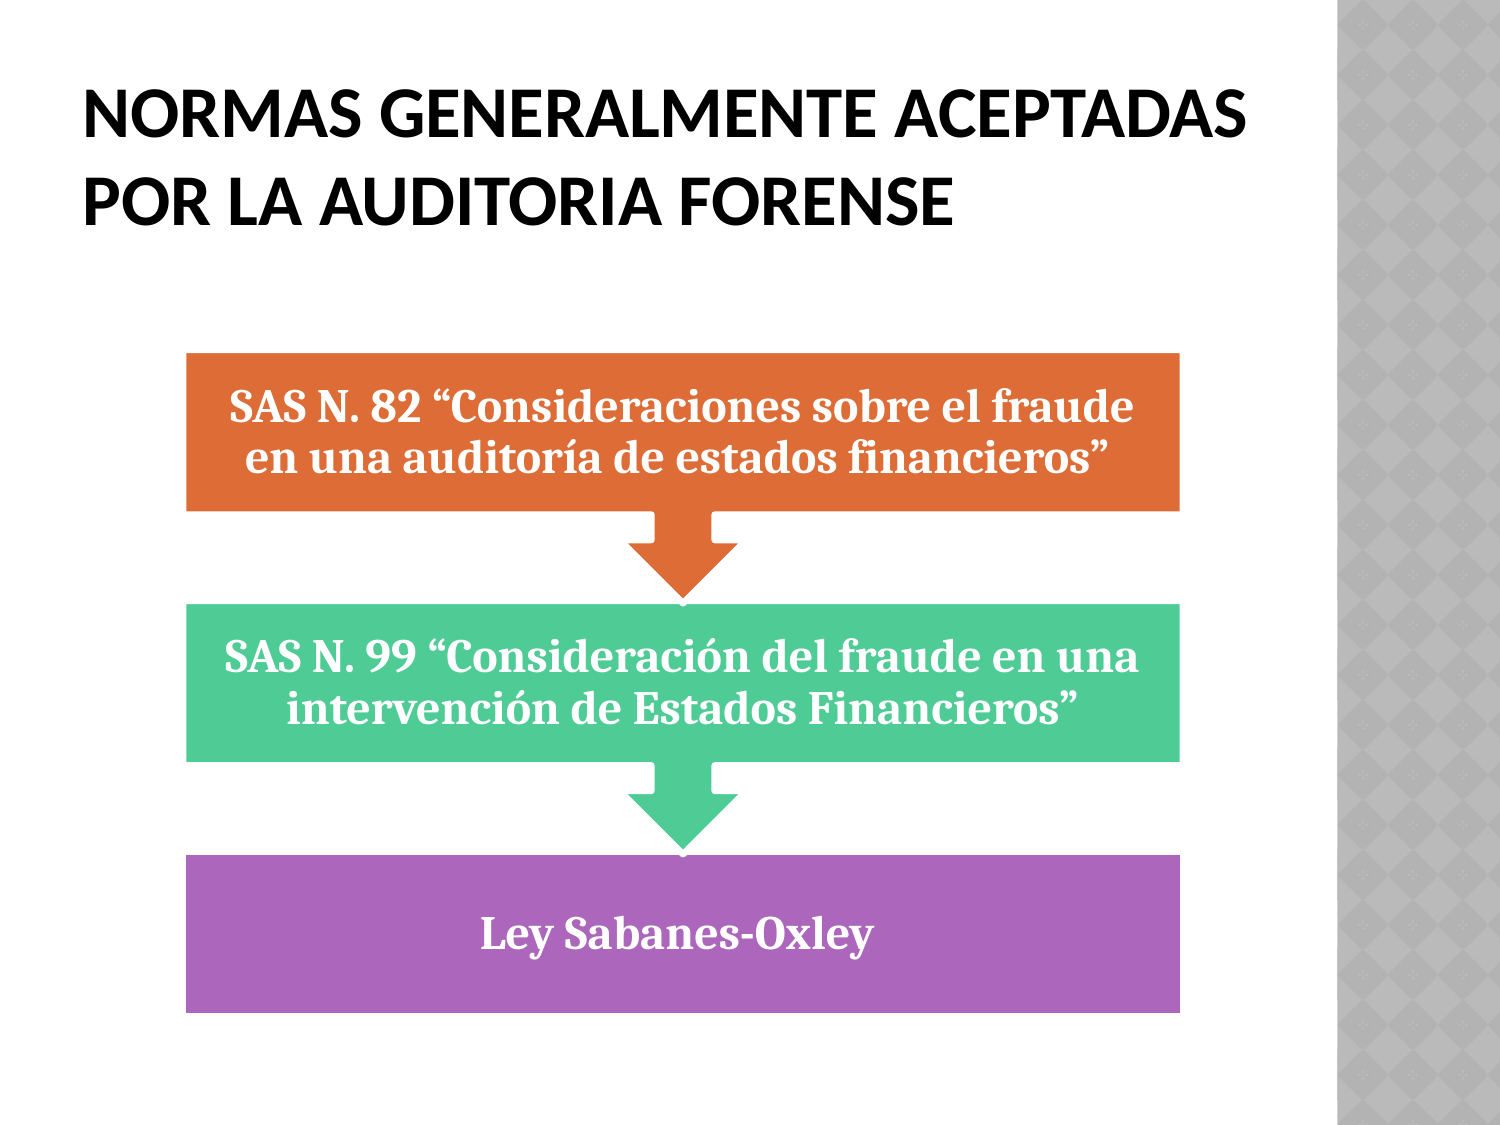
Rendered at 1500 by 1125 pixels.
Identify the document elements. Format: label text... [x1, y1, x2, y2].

title Normas generalmente aceptadas por la auditoria forense [75, 52, 1263, 240]
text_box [182, 349, 1184, 1017]
